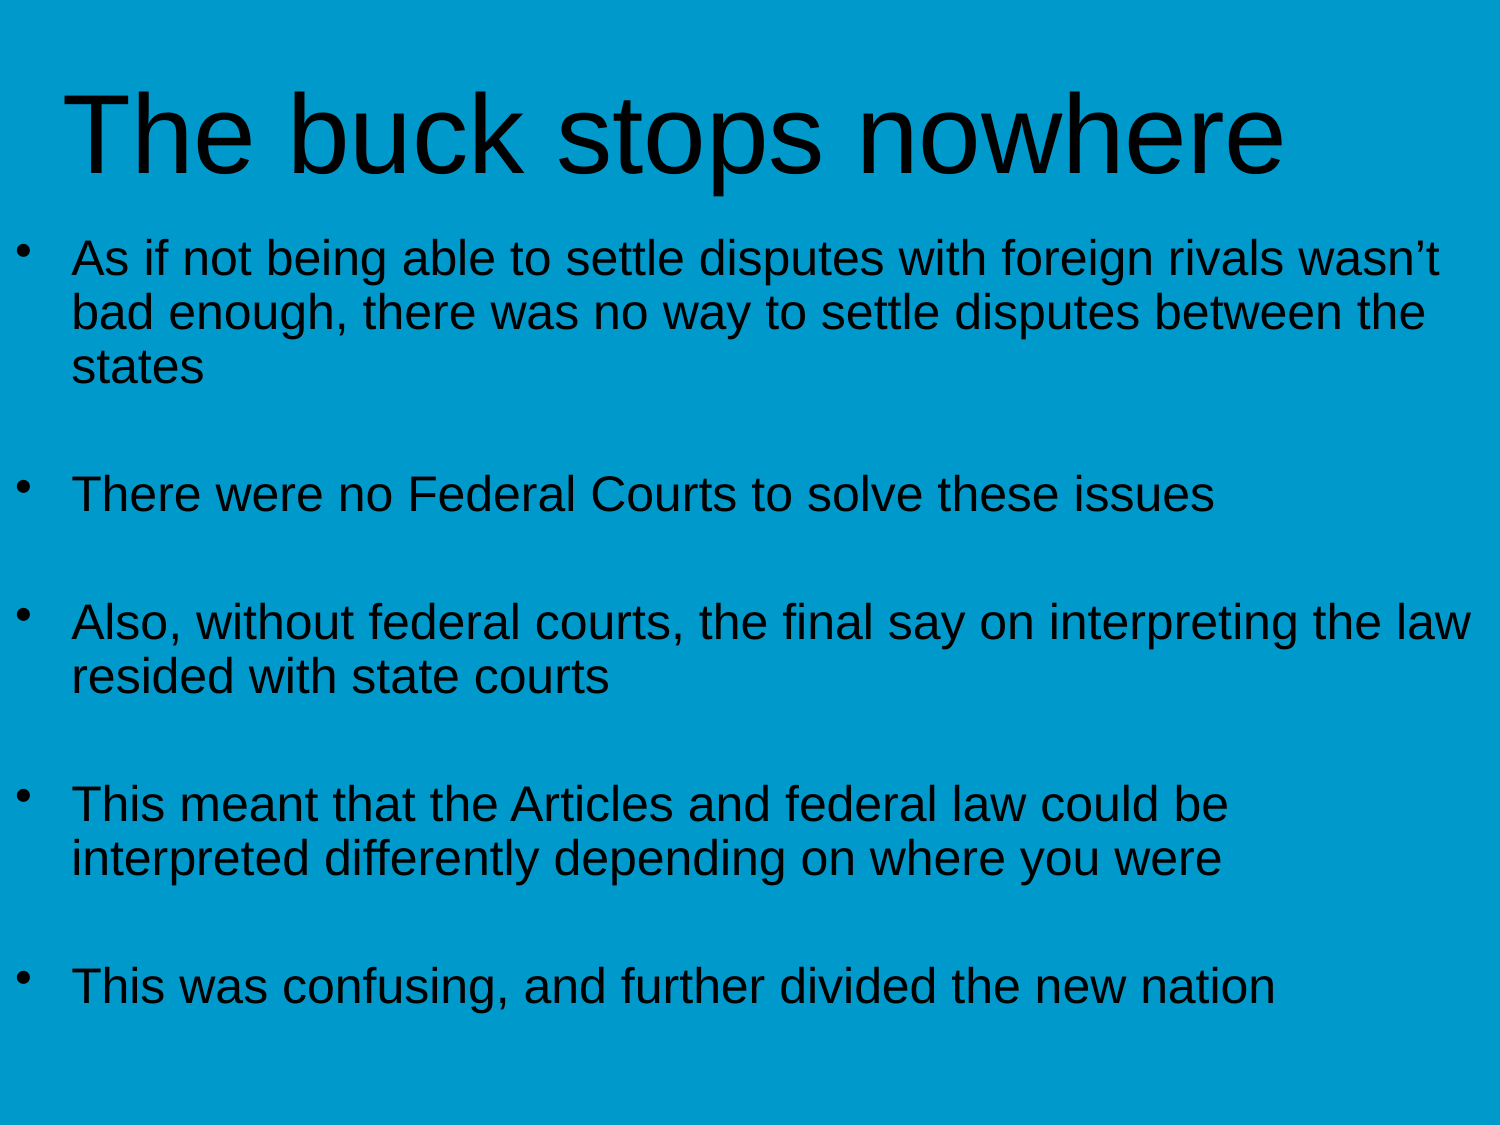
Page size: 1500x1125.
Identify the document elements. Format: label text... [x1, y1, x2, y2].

title The buck stops nowhere [0, 45, 1350, 213]
list As if not being able to settle disputes with foreign rivals wasn’t bad enough, there was no way to settle disputes between the states There were no Federal Courts to solve these issues Also, without federal courts, the final say on interpreting the law resided with state courts This meant that the Articles and federal law could be interpreted differently depending on where you were This was confusing, and further divided the new nation [0, 224, 1488, 1025]
